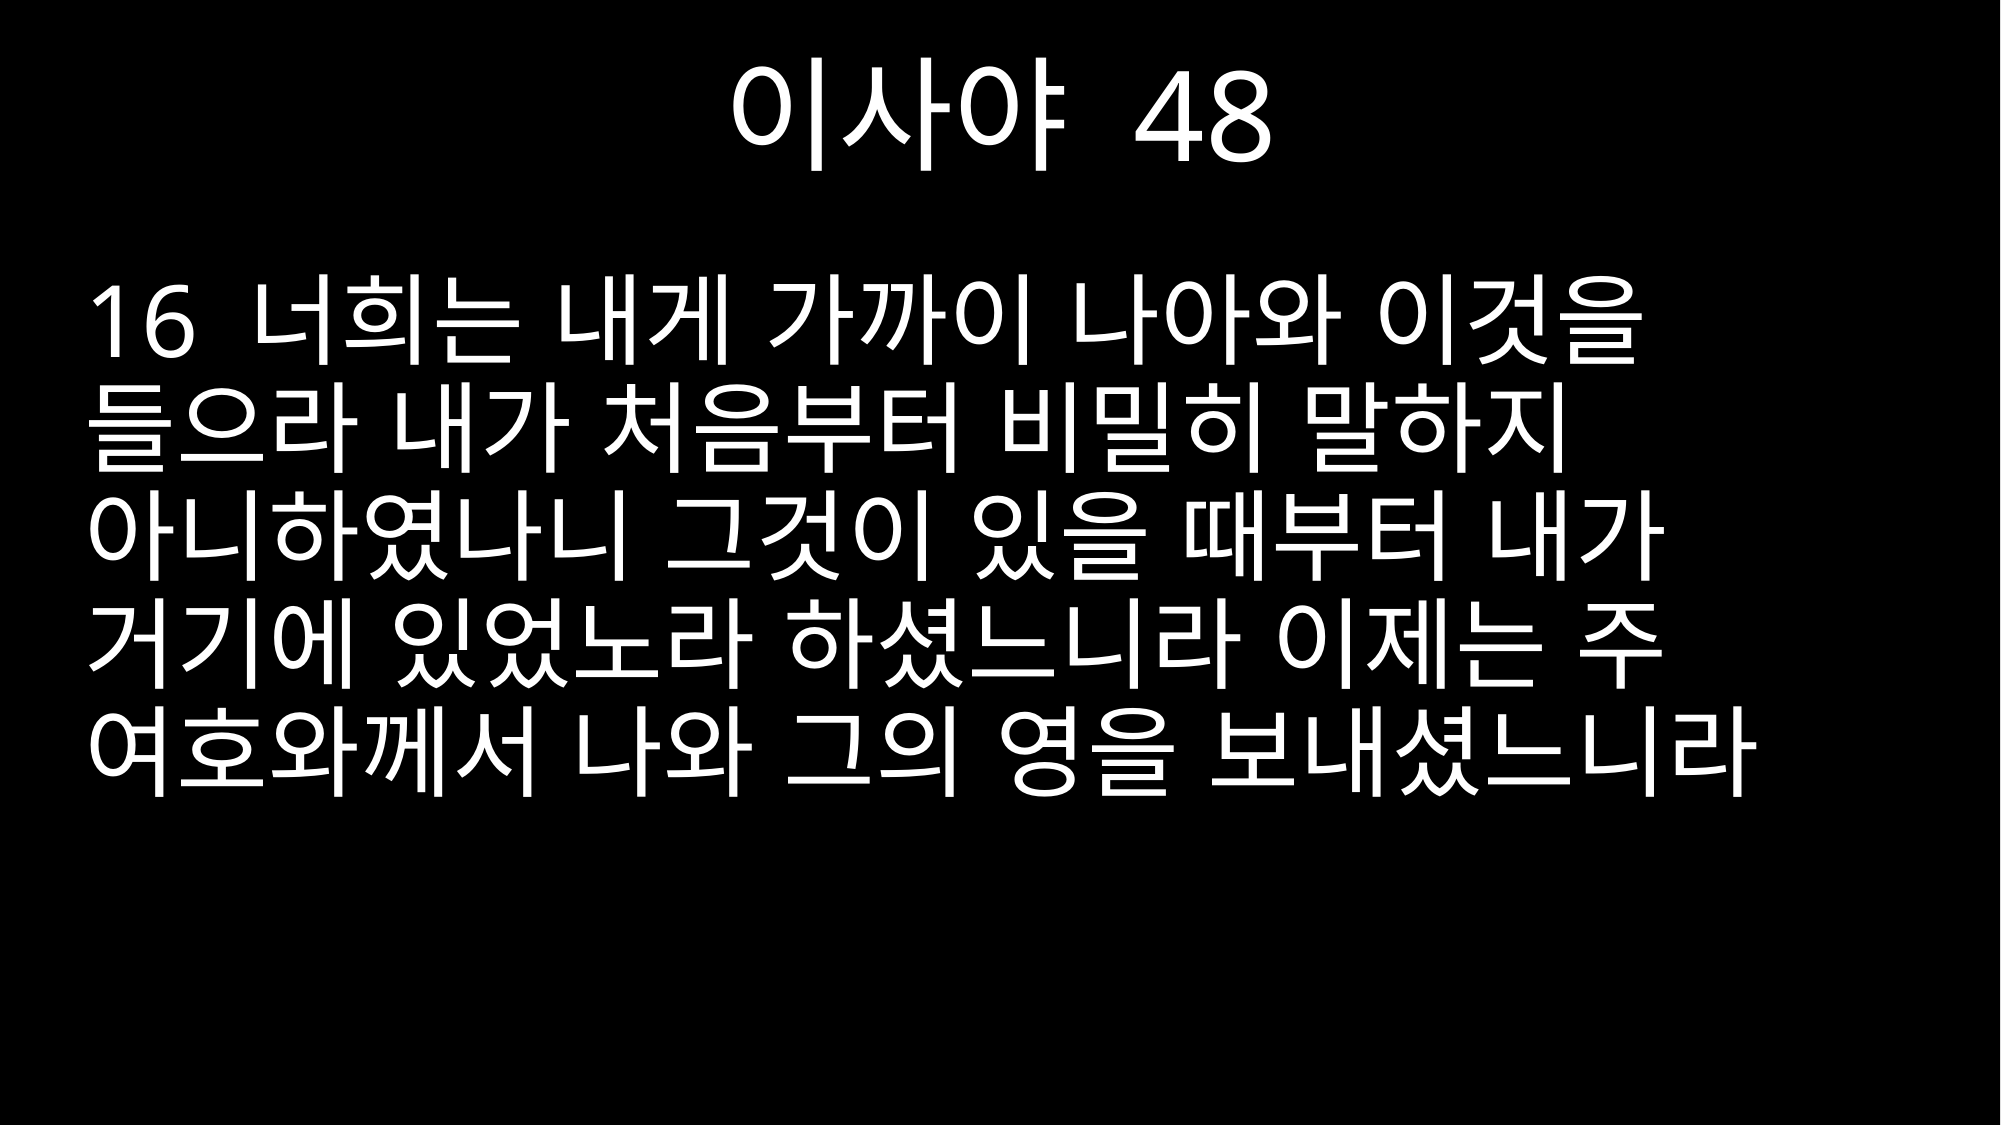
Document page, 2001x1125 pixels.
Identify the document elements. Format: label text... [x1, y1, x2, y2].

picture [0, 0, 2001, 1125]
list 16 너희는 내게 가까이 나아와 이것을 들으라 내가 처음부터 비밀히 말하지 아니하였나니 그것이 있을 때부터 내가 거기에 있었노라 하셨느니라 이제는 주 여호와께서 나와 그의 영을 보내셨느니라 [69, 263, 1953, 423]
footer 이사야 48 [0, 32, 2000, 192]
